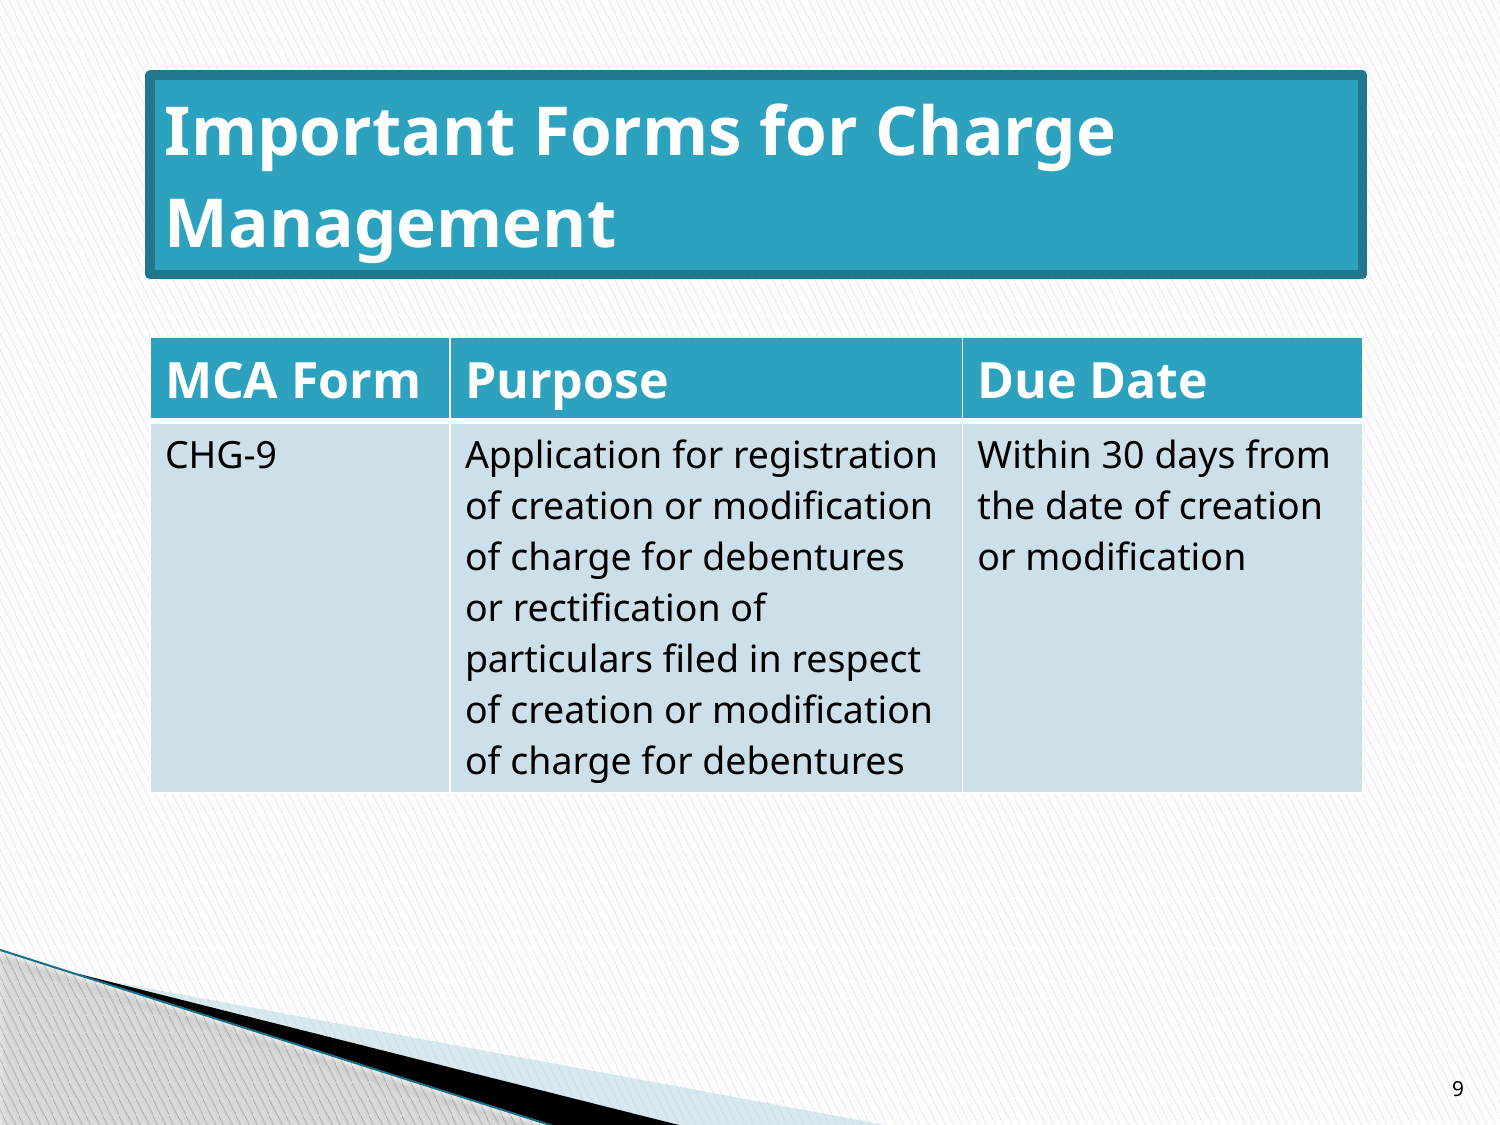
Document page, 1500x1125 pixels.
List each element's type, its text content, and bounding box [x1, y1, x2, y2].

table_header MCA Form [151, 338, 449, 418]
slide_number 9 [1418, 1051, 1479, 1112]
table_cell CHG-9 [151, 424, 449, 792]
table_cell Within 30 days from the date of creation or modification [963, 424, 1362, 792]
table_cell Application for registration of creation or modification of charge for debentures or rectification of particulars filed in respect of creation or modification of charge for debentures [451, 424, 962, 792]
table_header Purpose [451, 338, 962, 418]
title Important Forms for Charge Management [145, 70, 1367, 279]
table_header Due Date [963, 338, 1362, 418]
